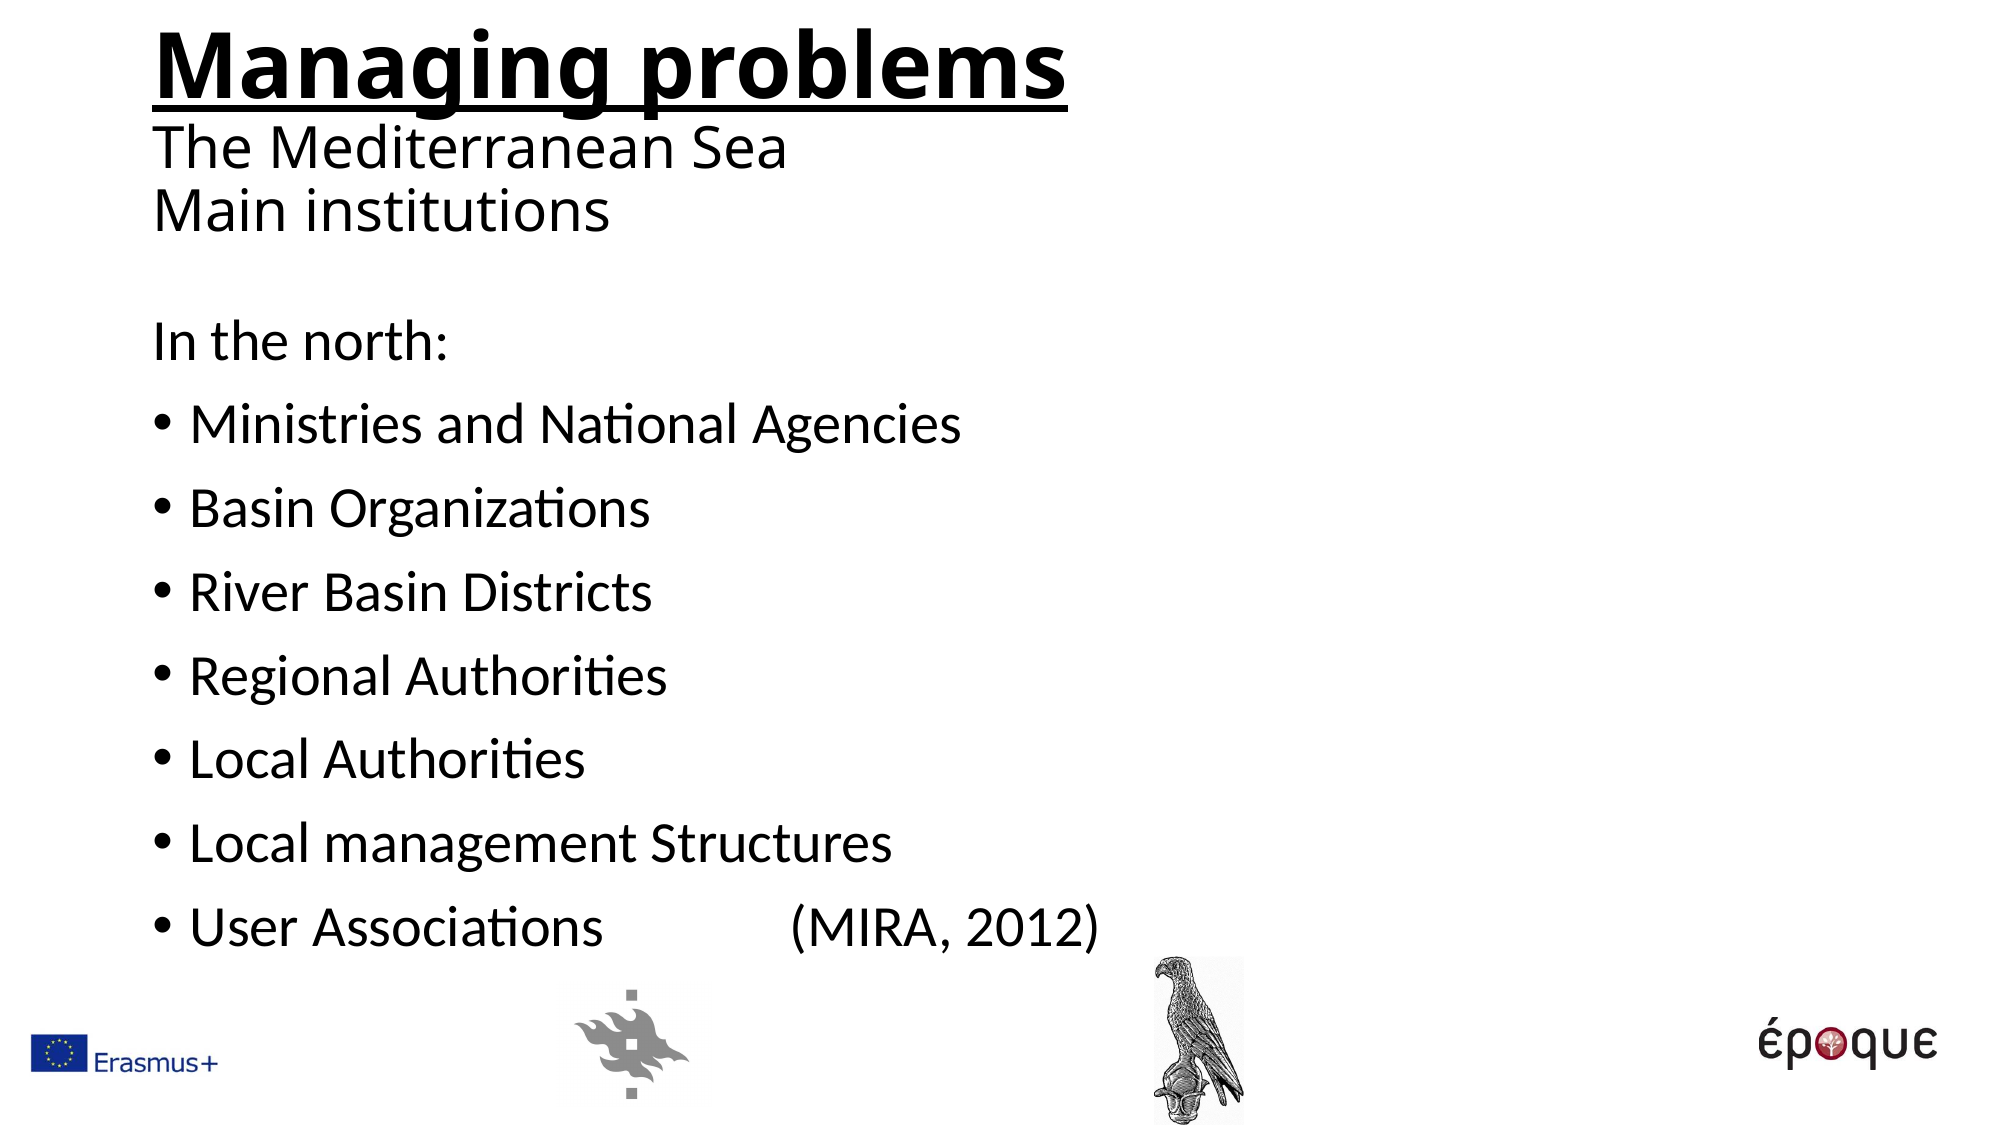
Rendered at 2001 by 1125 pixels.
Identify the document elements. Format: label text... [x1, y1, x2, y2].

picture [29, 1023, 219, 1083]
title Managing problems The Mediterranean Sea Main institutions [137, 0, 1863, 263]
picture [556, 981, 712, 1107]
picture [1759, 1017, 1937, 1070]
picture [1154, 956, 1244, 1125]
list In the north: Ministries and National Agencies Basin Organizations River Basin Districts Regional Authorities Local Authorities Local management Structures User Associations (MIRA, 2012) [137, 302, 1863, 1014]
